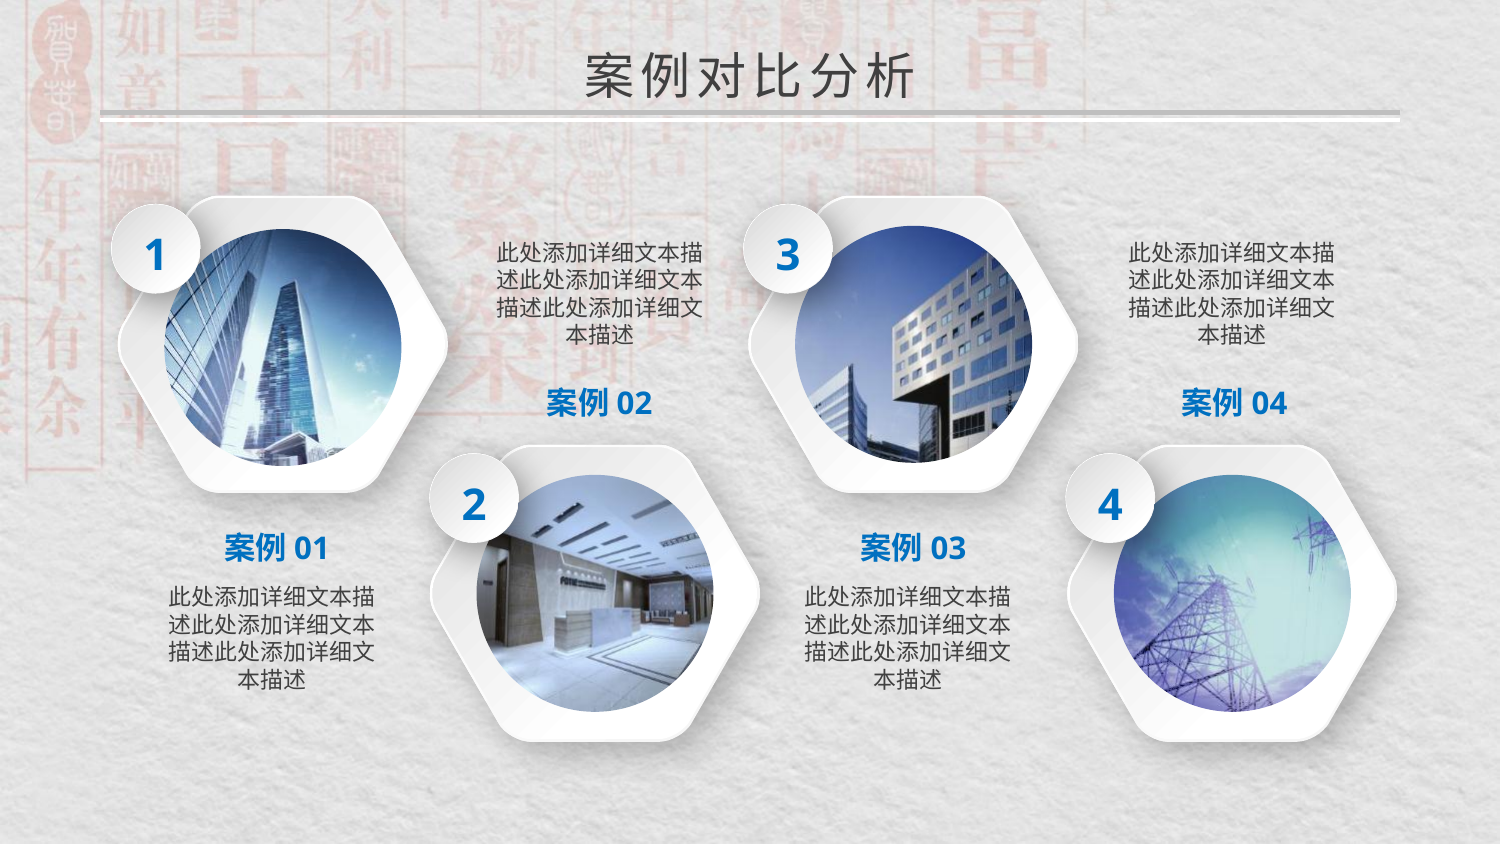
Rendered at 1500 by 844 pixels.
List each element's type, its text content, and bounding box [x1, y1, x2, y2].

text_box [1065, 453, 1156, 544]
text_box 案例03 [803, 511, 1024, 571]
text_box 案例对比分析 [569, 37, 931, 112]
text_box 此处添加详细文本描述此处添加详细文本描述此处添加详细文本描述 [150, 577, 394, 699]
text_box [743, 203, 834, 294]
text_box 此处添加详细文本描述此处添加详细文本描述此处添加详细文本描述 [1110, 232, 1354, 354]
text_box 案例02 [489, 366, 710, 427]
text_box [429, 453, 520, 544]
picture [0, 0, 1500, 844]
text_box 此处添加详细文本描述此处添加详细文本描述此处添加详细文本描述 [786, 577, 1030, 699]
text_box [1067, 444, 1398, 743]
text_box 案例04 [1124, 366, 1345, 427]
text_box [117, 195, 449, 494]
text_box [429, 444, 761, 743]
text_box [110, 203, 201, 294]
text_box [748, 195, 1079, 494]
text_box 案例01 [167, 511, 388, 571]
text_box 此处添加详细文本描述此处添加详细文本描述此处添加详细文本描述 [478, 232, 722, 354]
